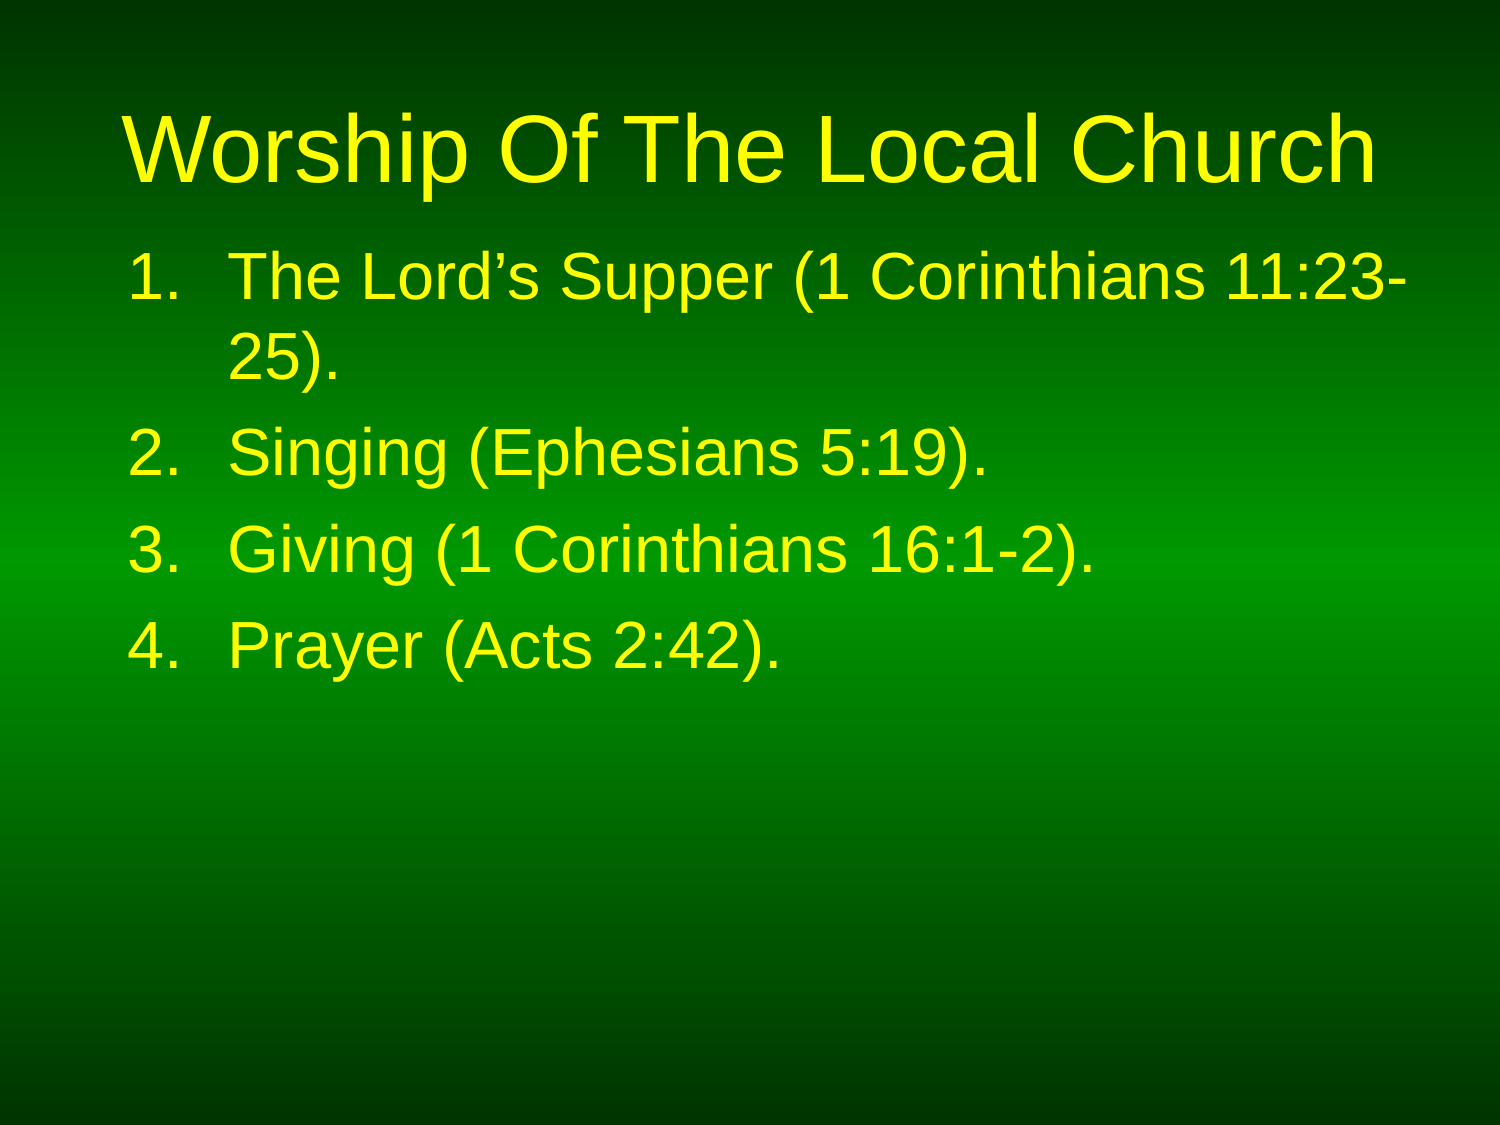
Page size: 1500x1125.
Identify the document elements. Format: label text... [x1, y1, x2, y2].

list The Lord’s Supper (1 Corinthians 11:23-25). Singing (Ephesians 5:19). Giving (1 Corinthians 16:1-2). Prayer (Acts 2:42). [112, 224, 1463, 1125]
title Worship Of The Local Church [37, 50, 1463, 238]
